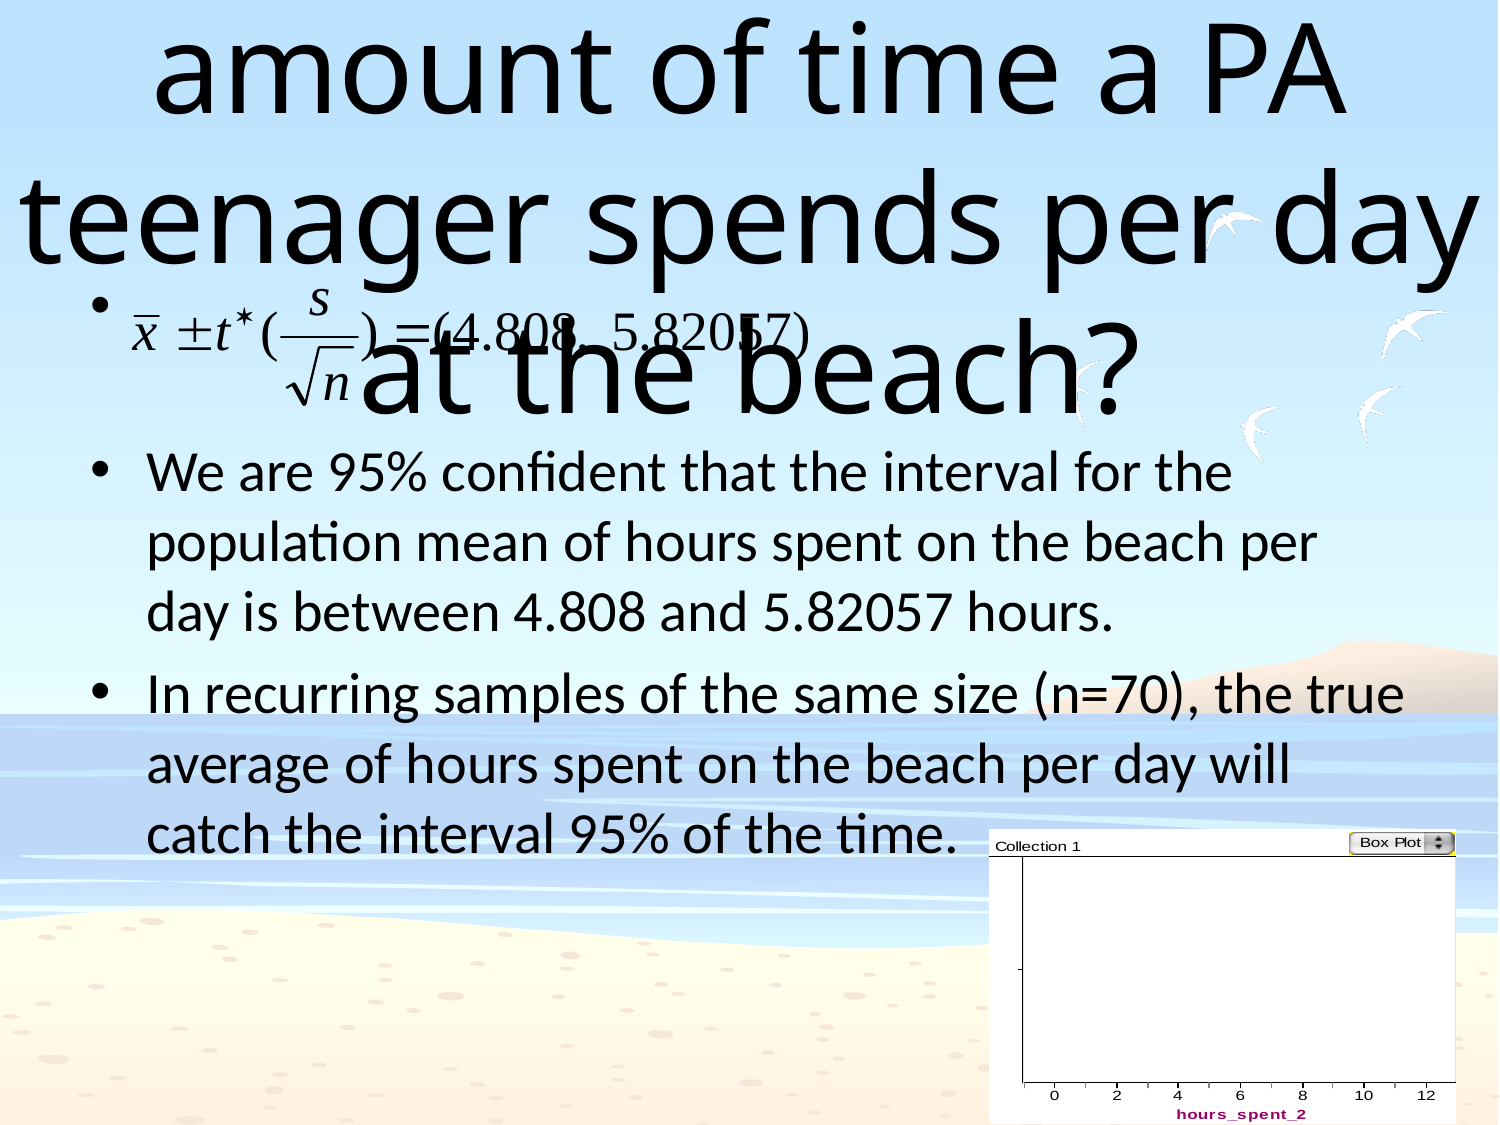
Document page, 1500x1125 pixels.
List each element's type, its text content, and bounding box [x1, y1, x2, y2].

picture [988, 829, 1458, 1125]
list We are 95% confident that the interval for the population mean of hours spent on the beach per day is between 4.808 and 5.82057 hours. In recurring samples of the same size (n=70), the true average of hours spent on the beach per day will catch the interval 95% of the time. [74, 262, 1426, 1125]
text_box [121, 262, 821, 416]
picture [1066, 233, 1447, 463]
title What is the average amount of time a PA teenager spends per day at the beach? [0, 44, 1500, 233]
